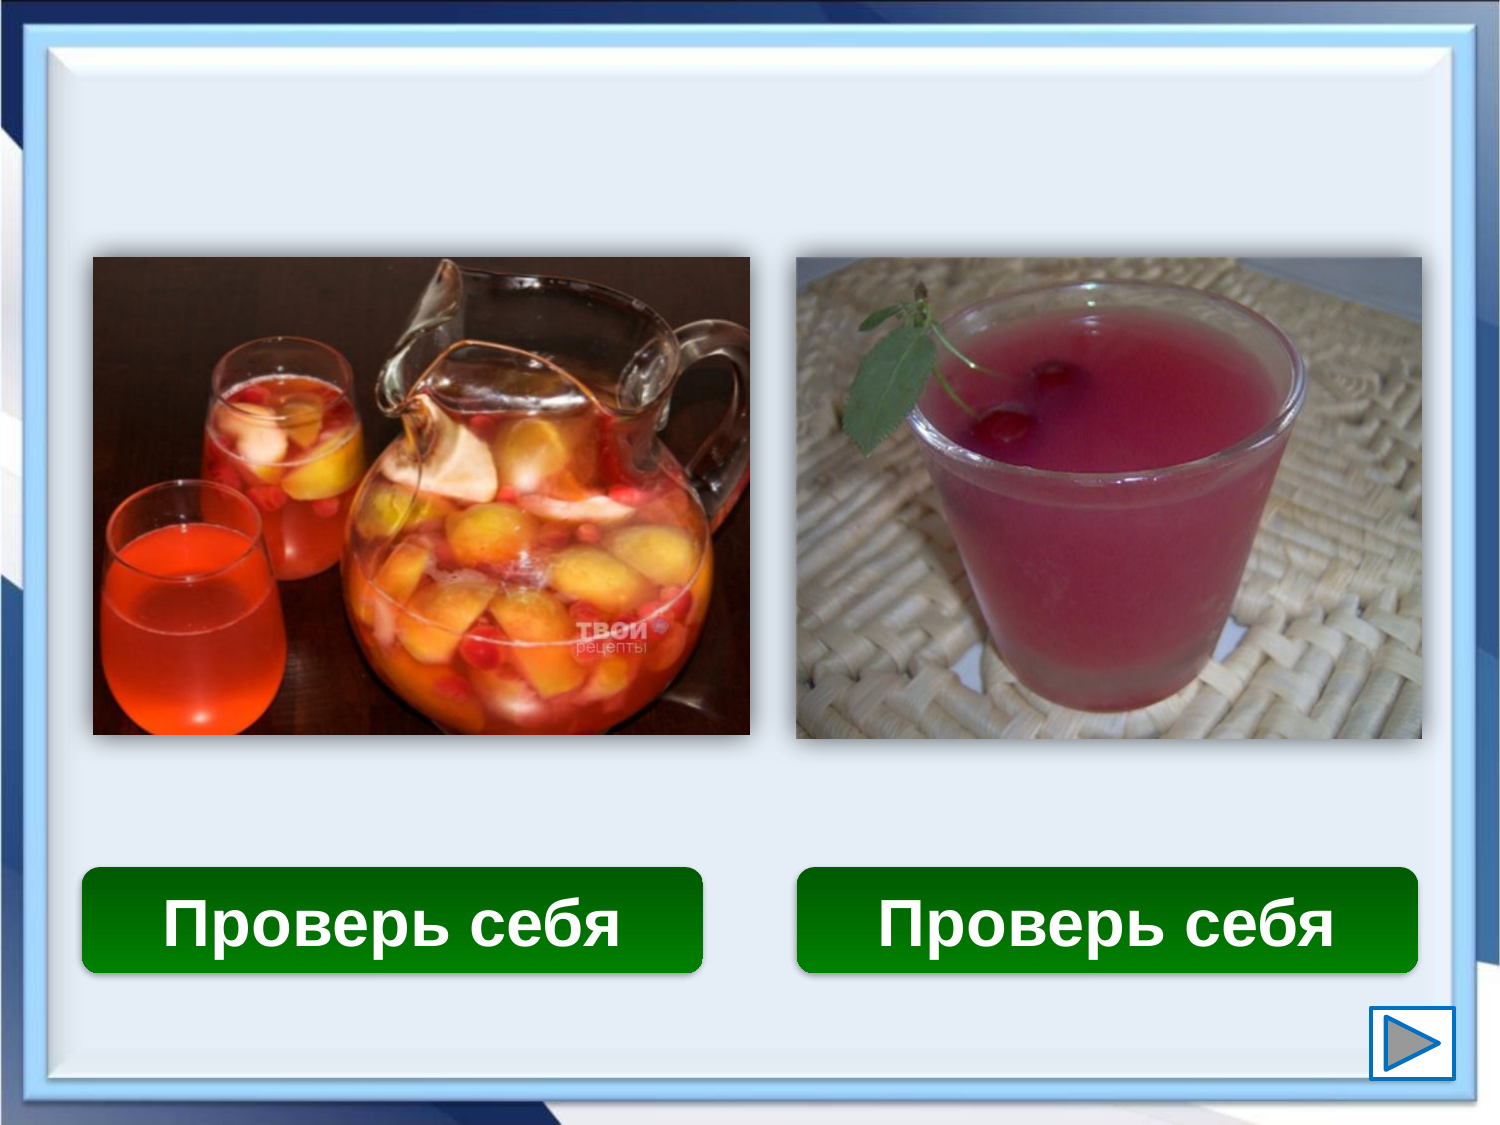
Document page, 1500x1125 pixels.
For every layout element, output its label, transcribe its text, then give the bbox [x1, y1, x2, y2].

picture [0, 0, 1500, 1125]
text_box Проверь себя [794, 865, 1421, 976]
text_box [1369, 1006, 1456, 1081]
text_box Проверь себя [79, 865, 706, 976]
